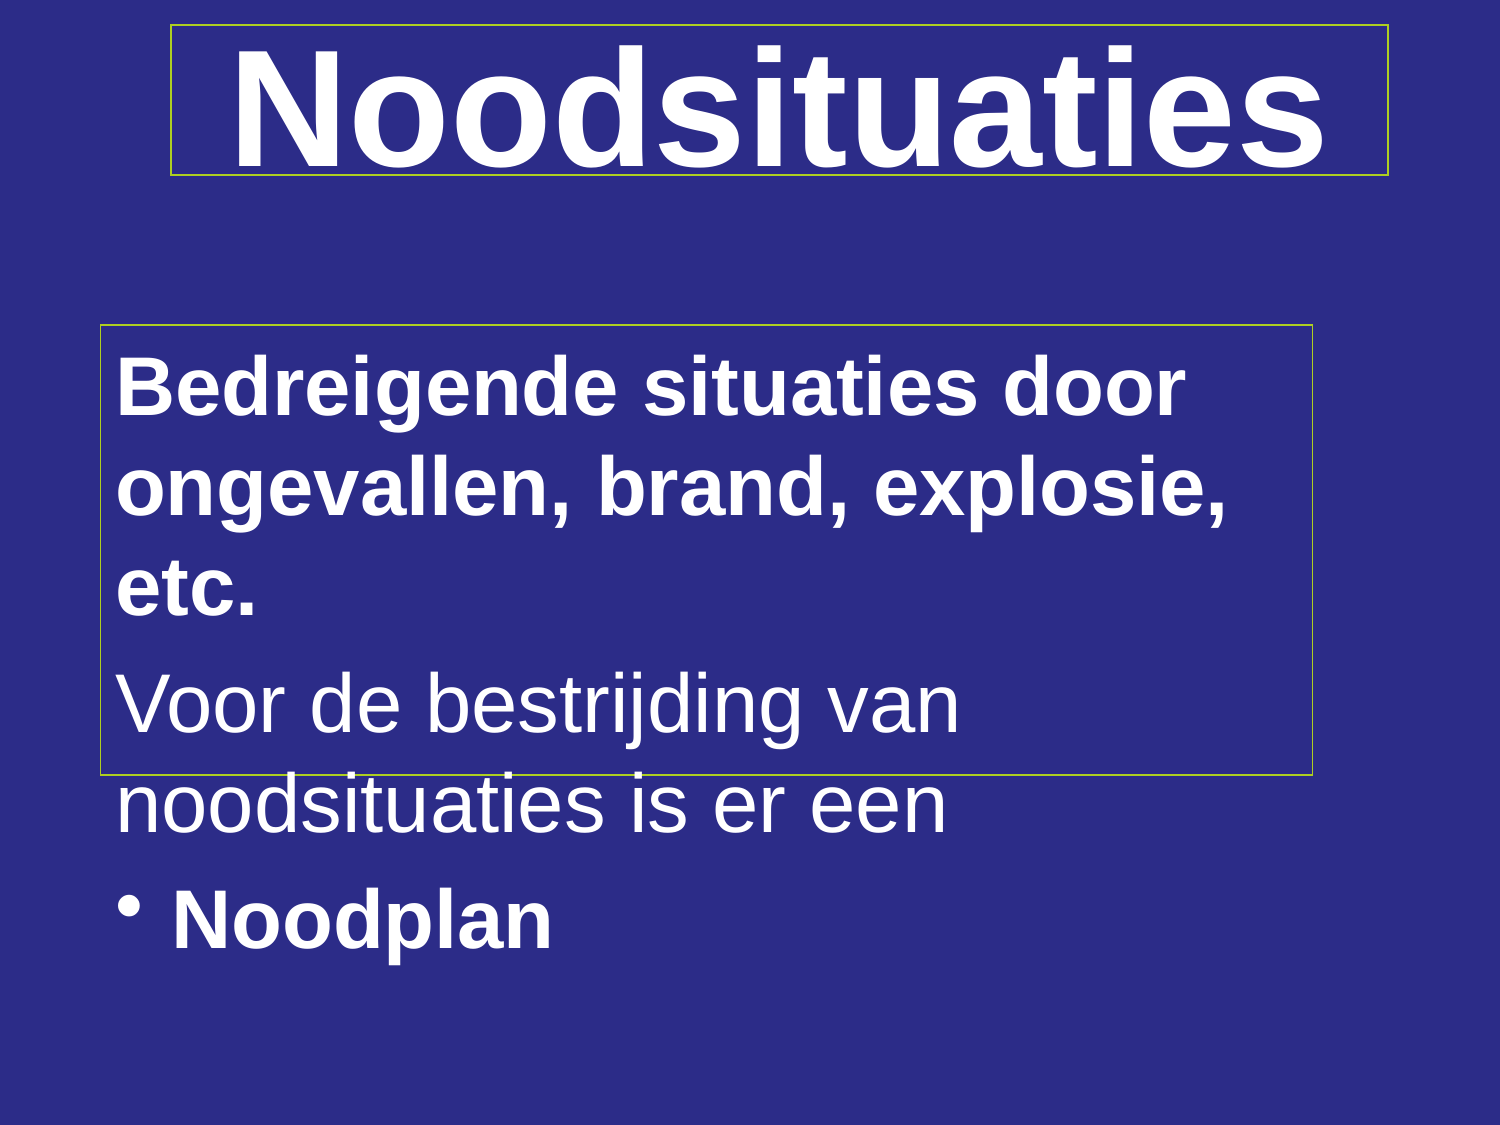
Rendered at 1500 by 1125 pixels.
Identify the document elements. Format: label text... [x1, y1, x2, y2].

list Bedreigende situaties door ongevallen, brand, explosie, etc. Voor de bestrijding van noodsituaties is er een Noodplan [100, 324, 1313, 776]
title Noodsituaties [170, 24, 1389, 176]
